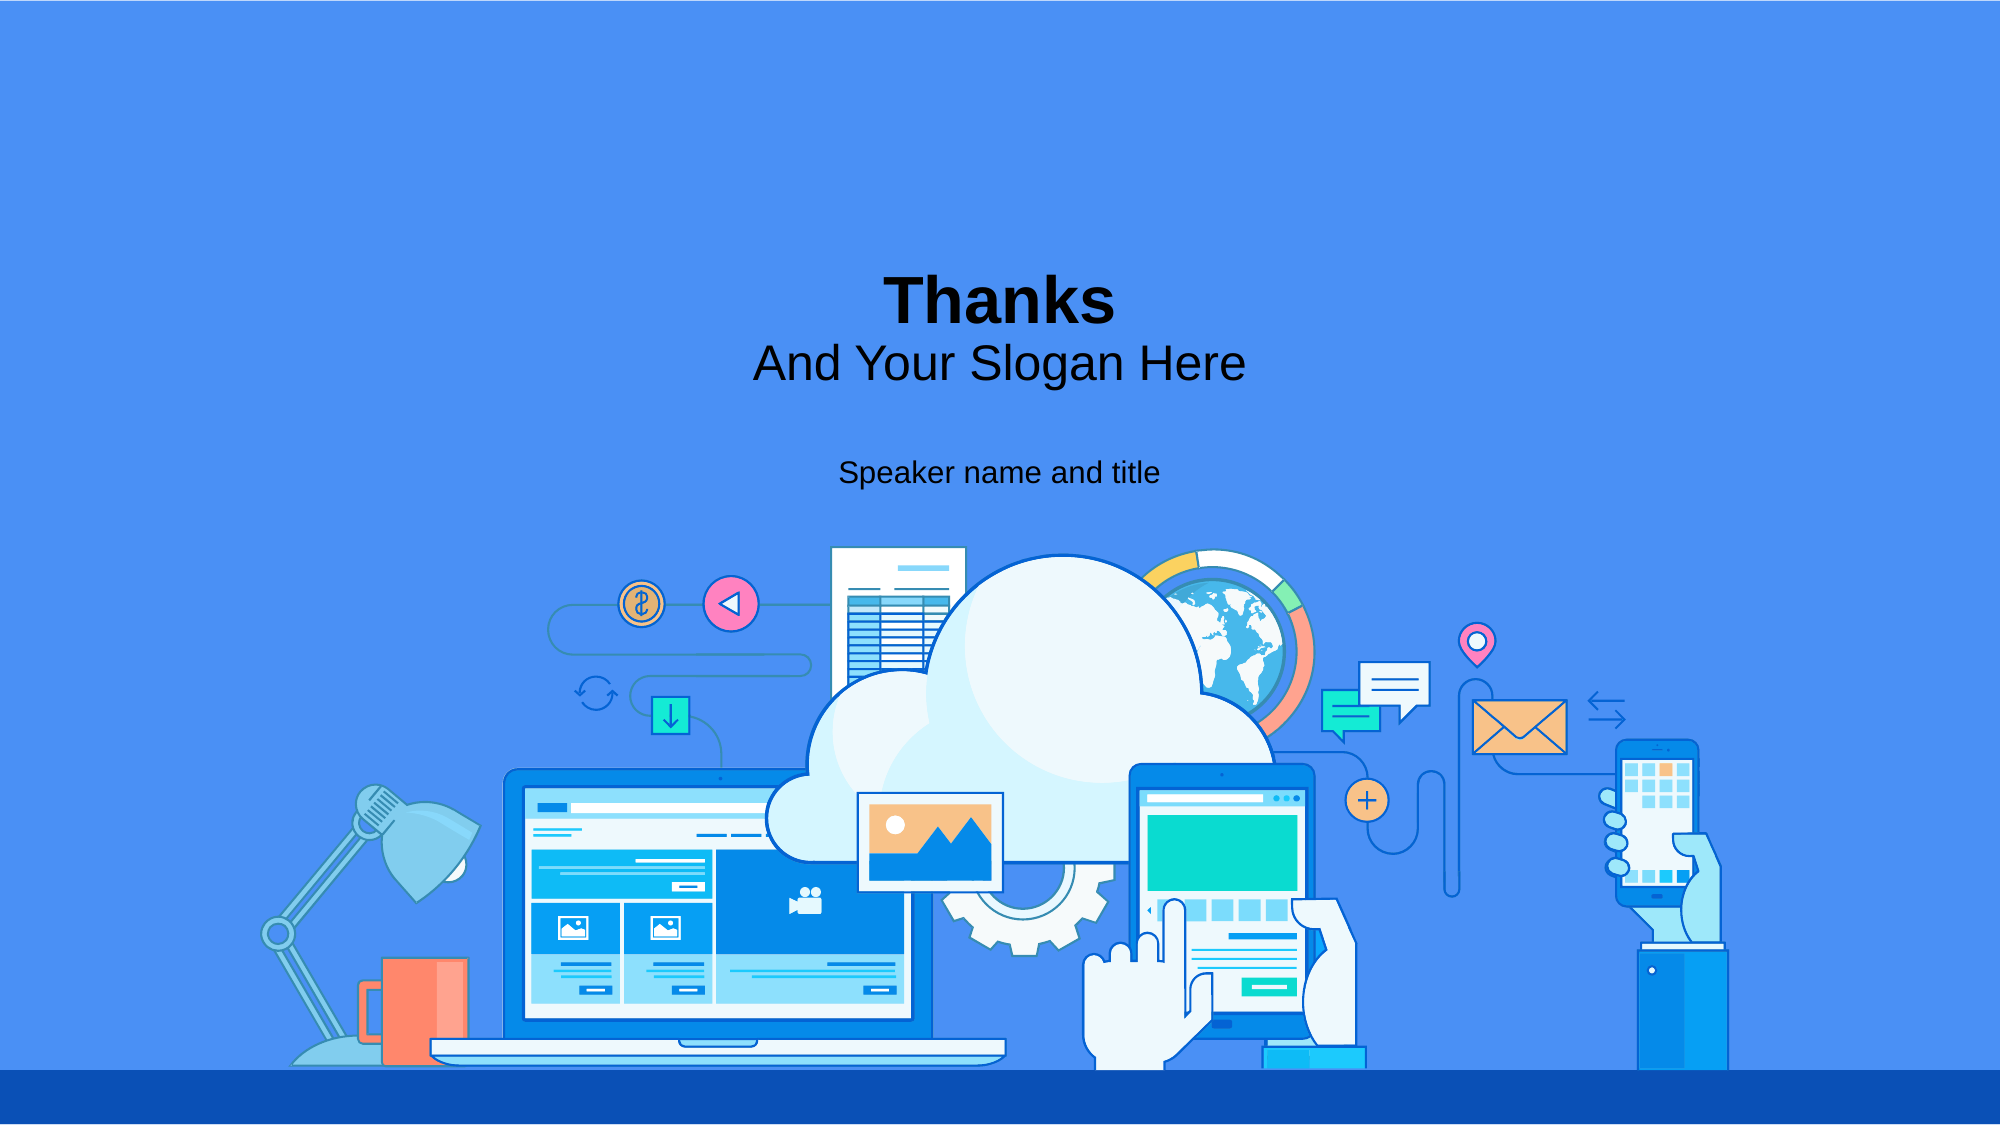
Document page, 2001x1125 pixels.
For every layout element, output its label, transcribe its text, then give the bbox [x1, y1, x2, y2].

title Thanks And Your Slogan Here [554, 133, 1445, 400]
list Speaker name and title [554, 449, 1445, 499]
